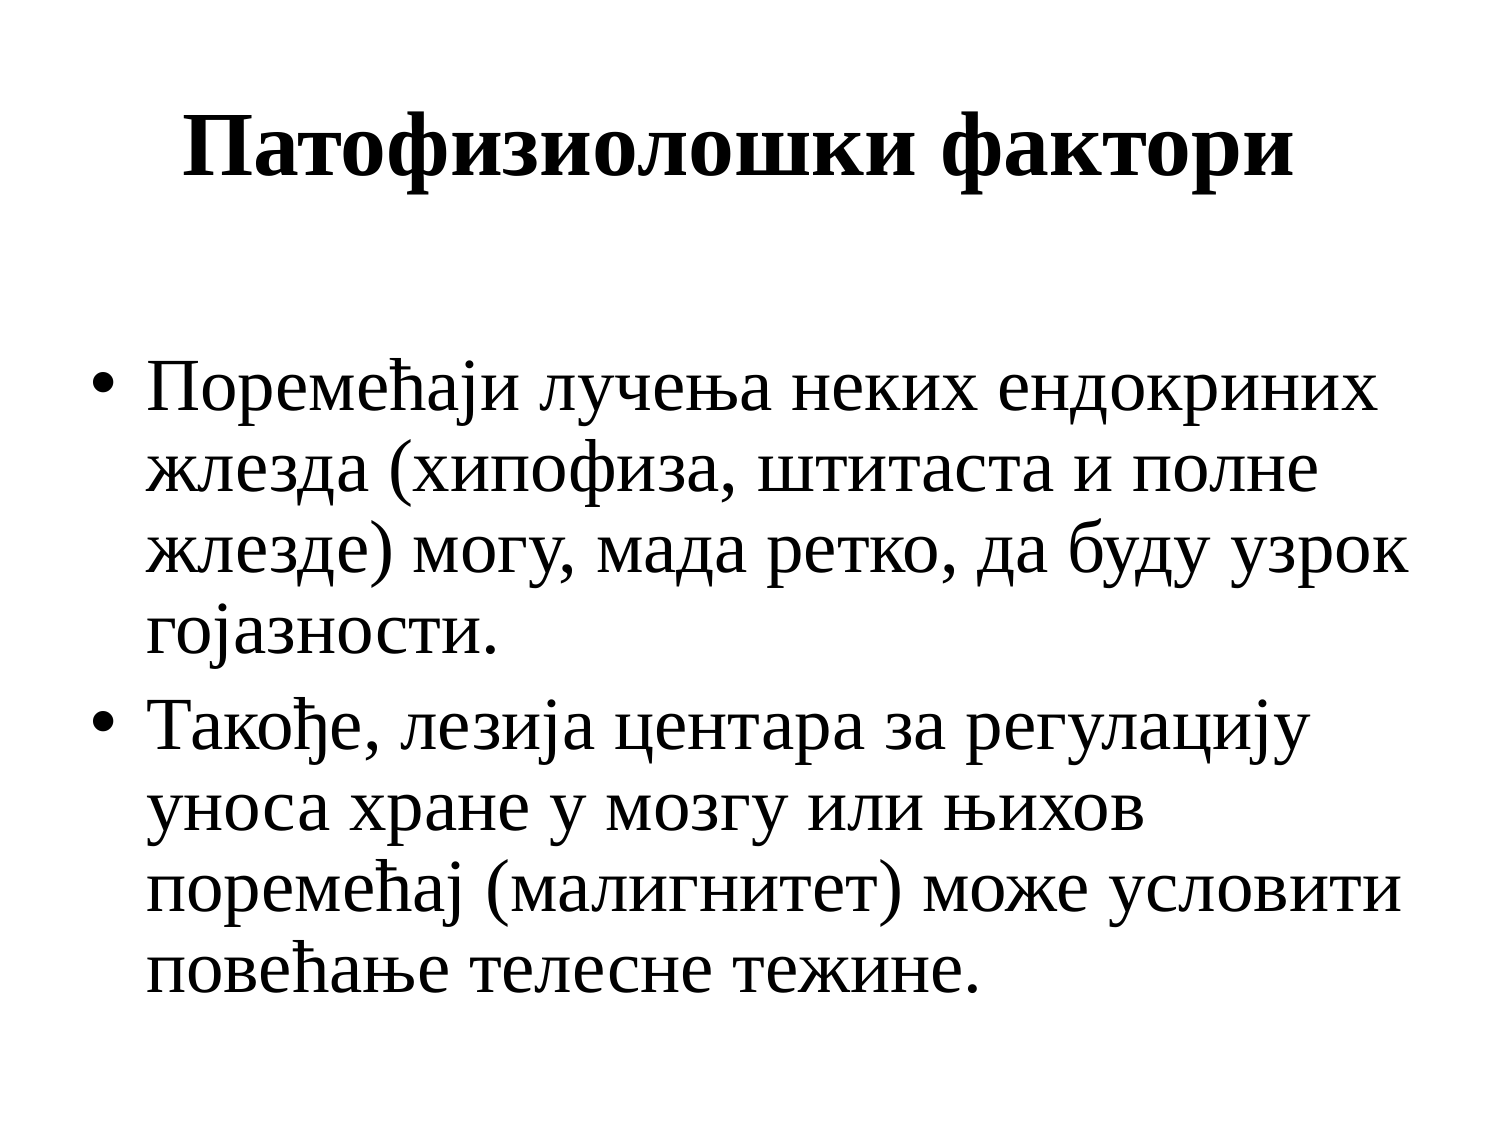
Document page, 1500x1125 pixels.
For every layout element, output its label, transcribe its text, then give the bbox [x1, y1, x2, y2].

title Патофизиолошки фактори [75, 45, 1425, 233]
list Поремећаји лучења неких ендокриних жлезда (хипофиза, штитаста и полне жлезде) могу, мада ретко, да буду узрок гојазности. Такође, лезија центара за регулацију уноса хране у мозгу или њихов поремећај (малигнитет) може условити повећање телесне тежине. [75, 338, 1438, 1050]
